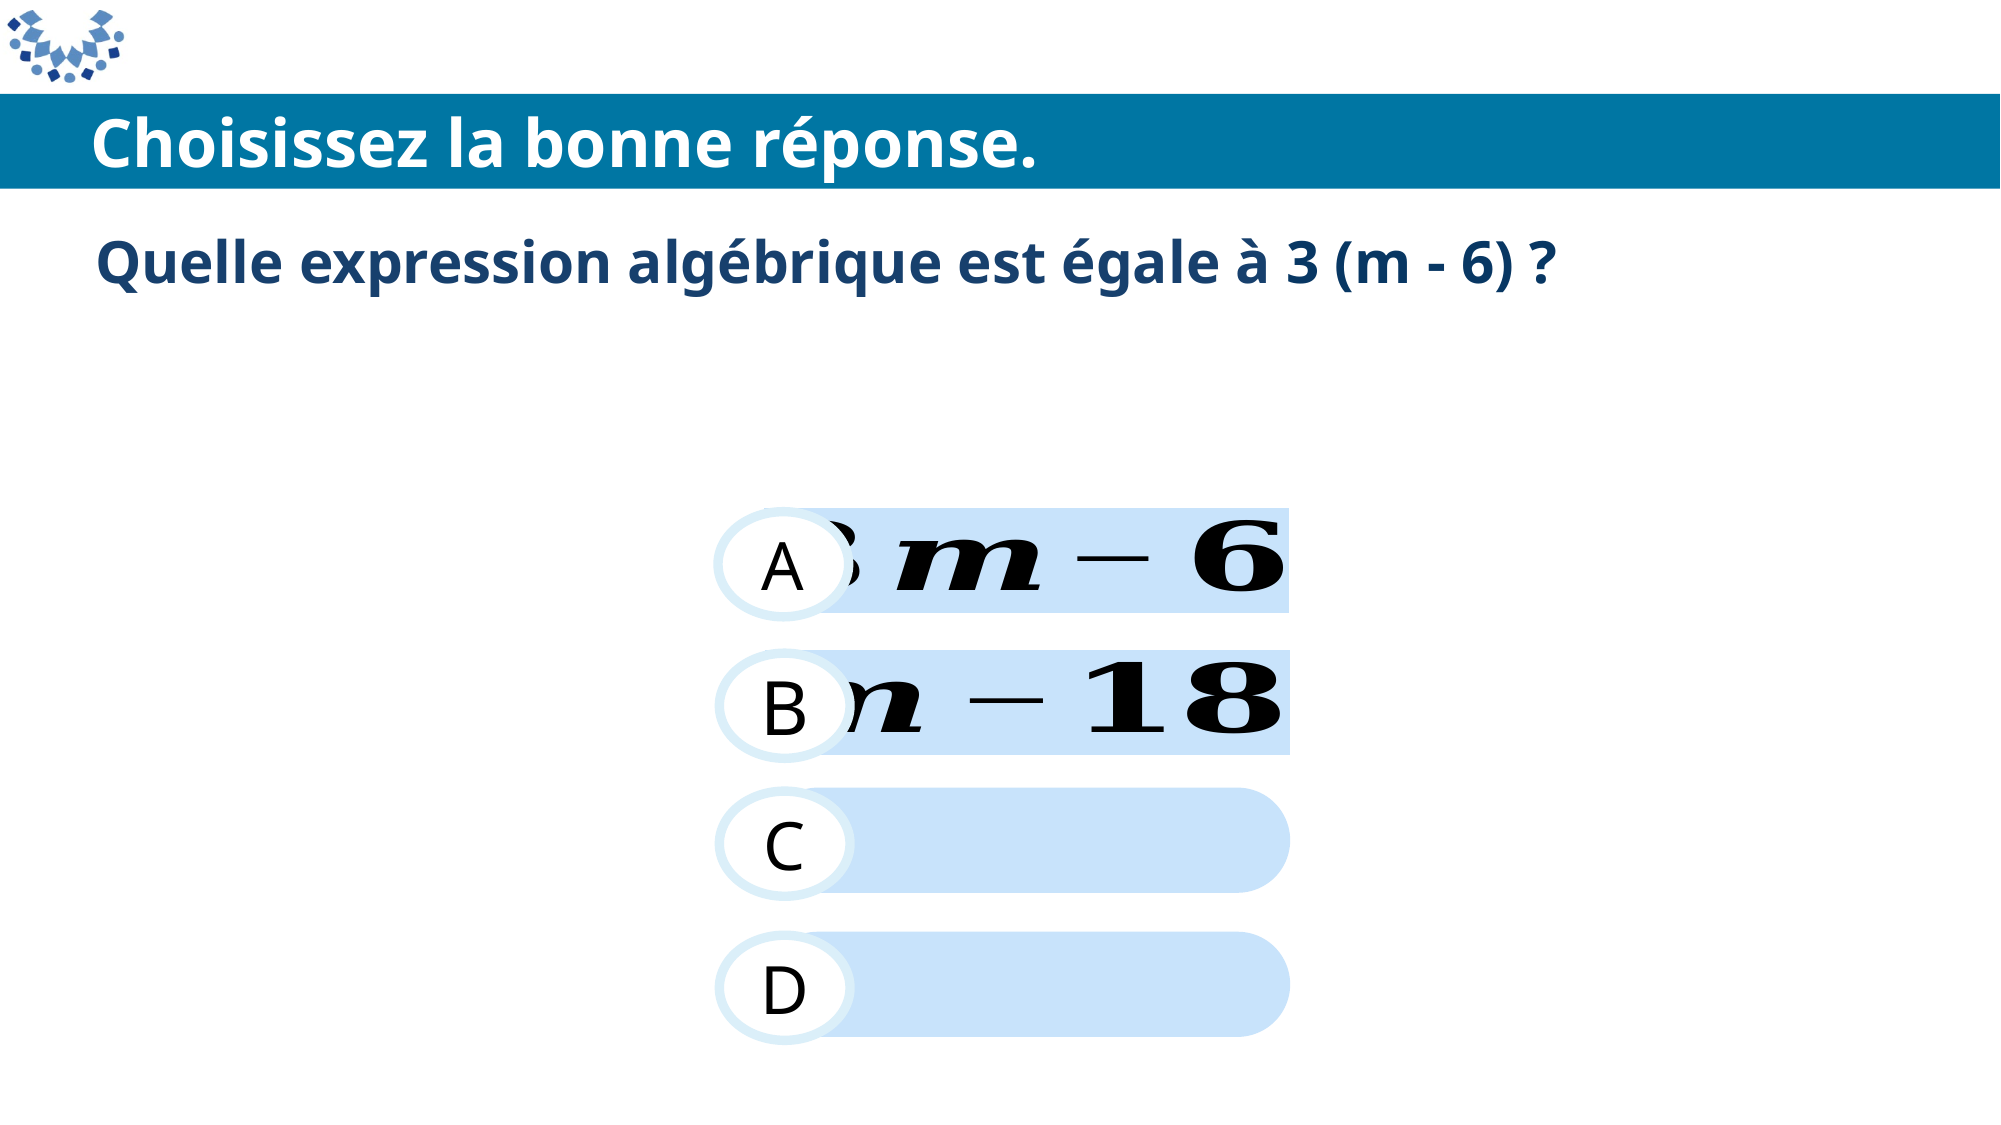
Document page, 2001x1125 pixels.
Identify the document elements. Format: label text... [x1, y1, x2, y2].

picture [0, 10, 129, 87]
text_box Quelle expression algébrique est égale à 3 (m - 6) ? [79, 183, 1852, 357]
text_box Choisissez la bonne réponse. [0, 93, 2000, 189]
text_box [719, 787, 1291, 897]
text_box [719, 649, 1291, 759]
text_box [717, 507, 1290, 617]
text_box D [717, 933, 853, 1043]
